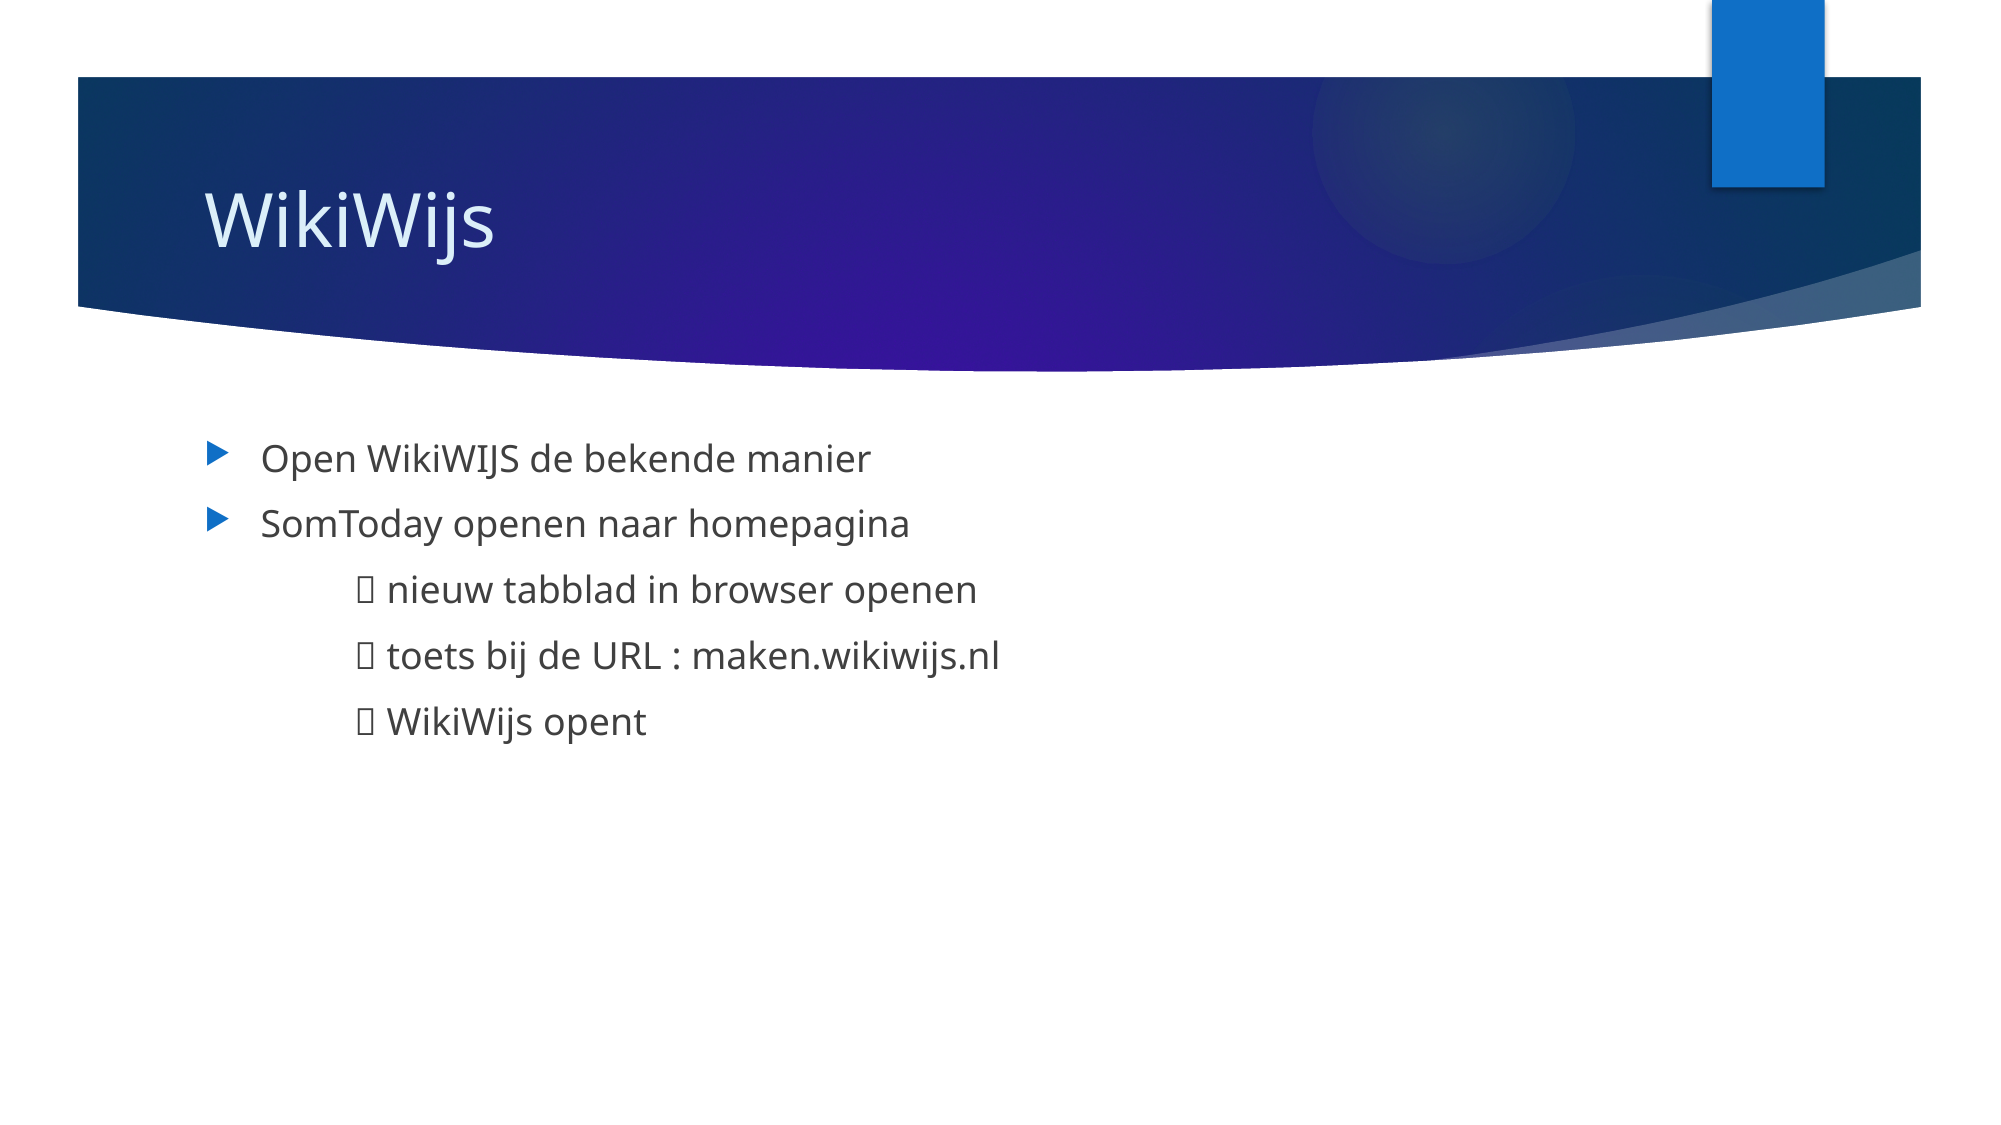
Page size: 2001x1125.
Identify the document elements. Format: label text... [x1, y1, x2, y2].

title WikiWijs [189, 159, 1627, 276]
list Open WikiWIJS de bekende manier SomToday openen naar homepagina  nieuw tabblad in browser openen  toets bij de URL : maken.wikiwijs.nl  WikiWijs opent [189, 427, 1638, 988]
